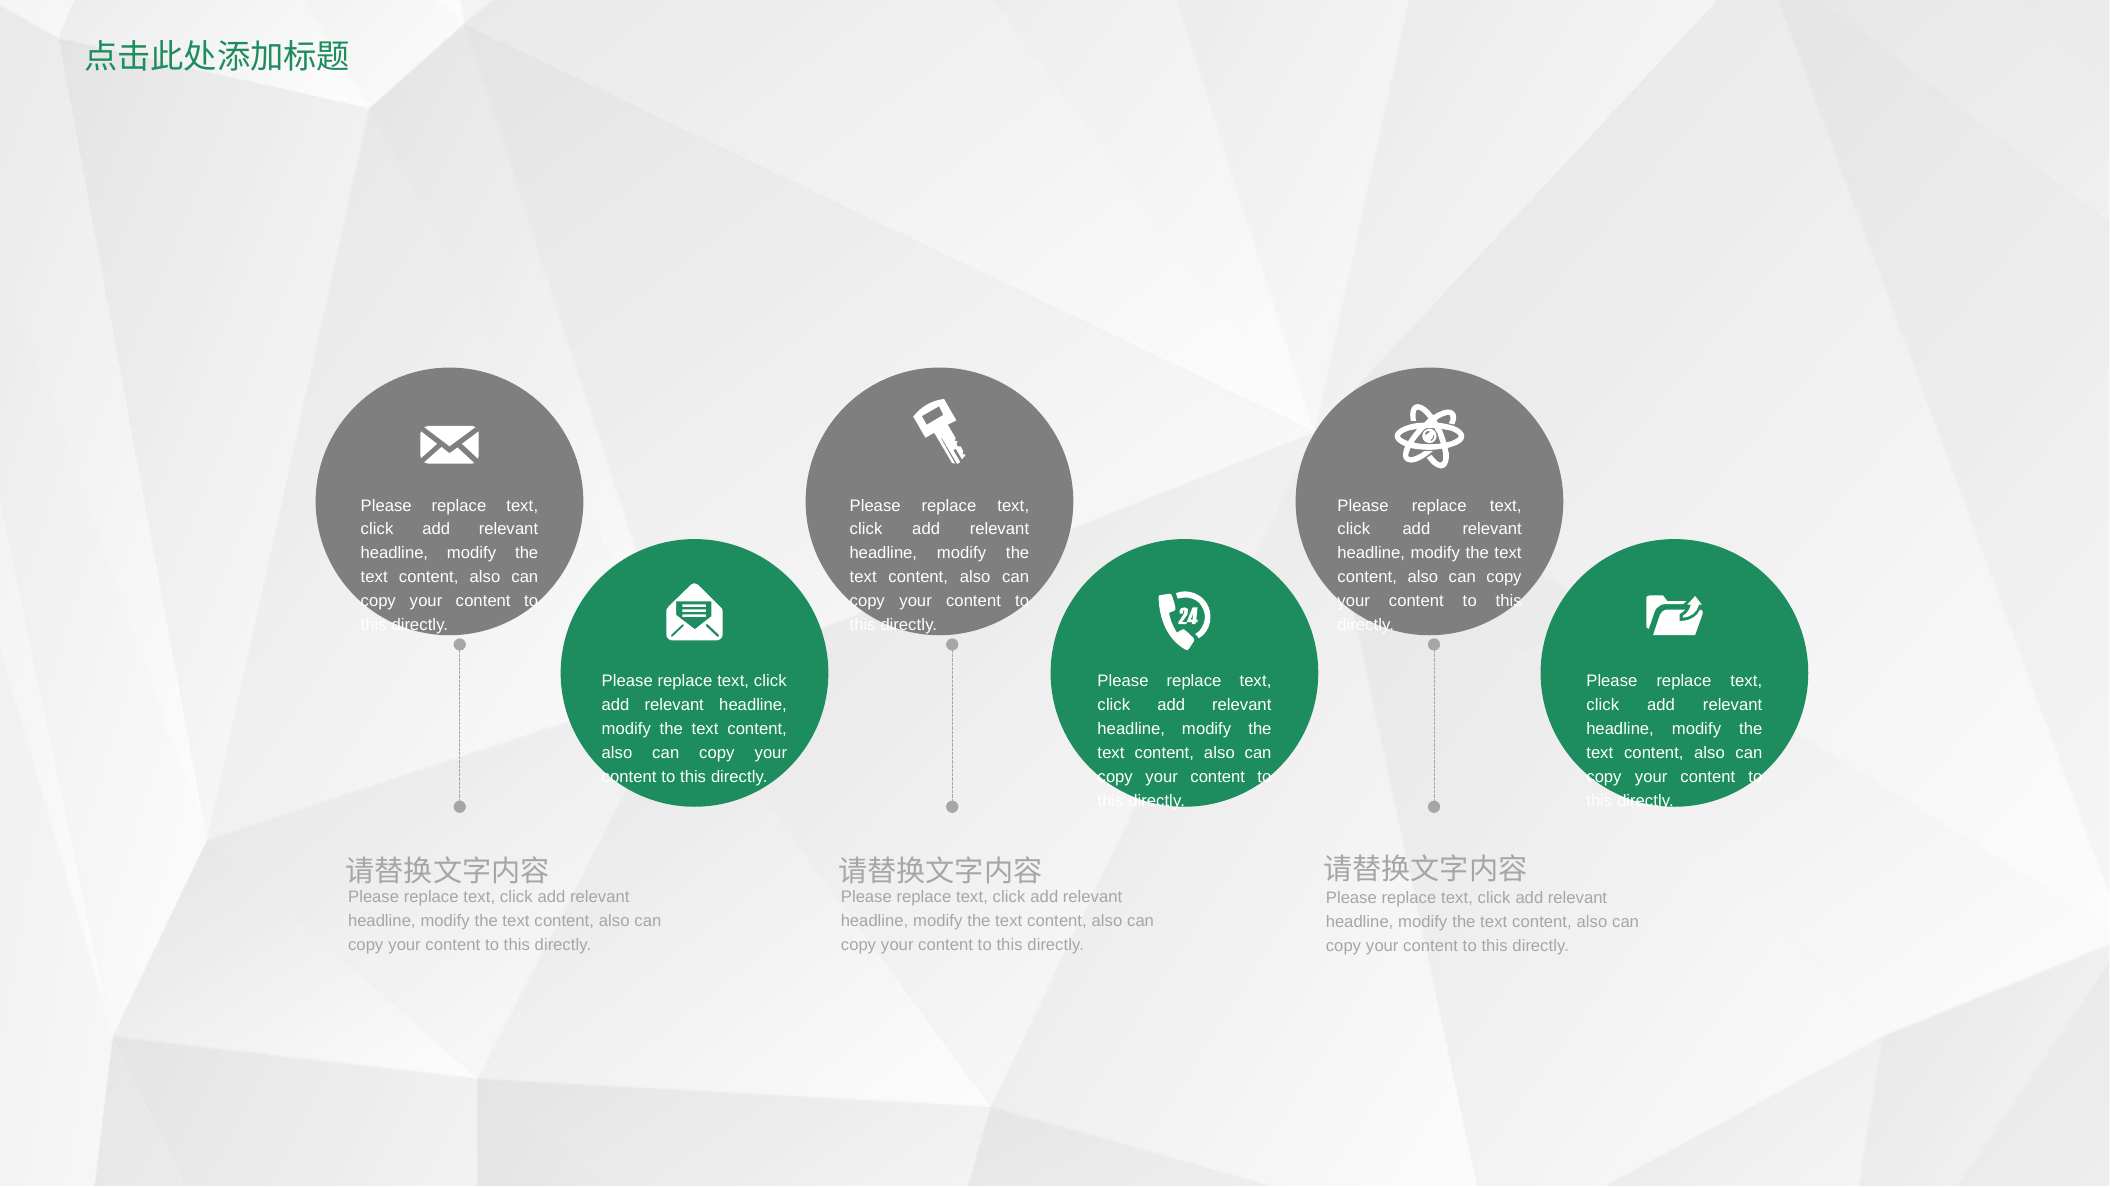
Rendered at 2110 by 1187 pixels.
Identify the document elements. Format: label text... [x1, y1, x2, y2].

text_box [838, 845, 1186, 953]
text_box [315, 367, 584, 642]
text_box 点击此处添加标题 [69, 27, 380, 86]
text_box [345, 845, 693, 953]
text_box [805, 367, 1074, 642]
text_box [1050, 539, 1319, 817]
picture [0, 0, 2110, 1186]
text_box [1540, 539, 1809, 817]
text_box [1323, 843, 1671, 954]
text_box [560, 539, 829, 807]
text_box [1295, 367, 1564, 642]
